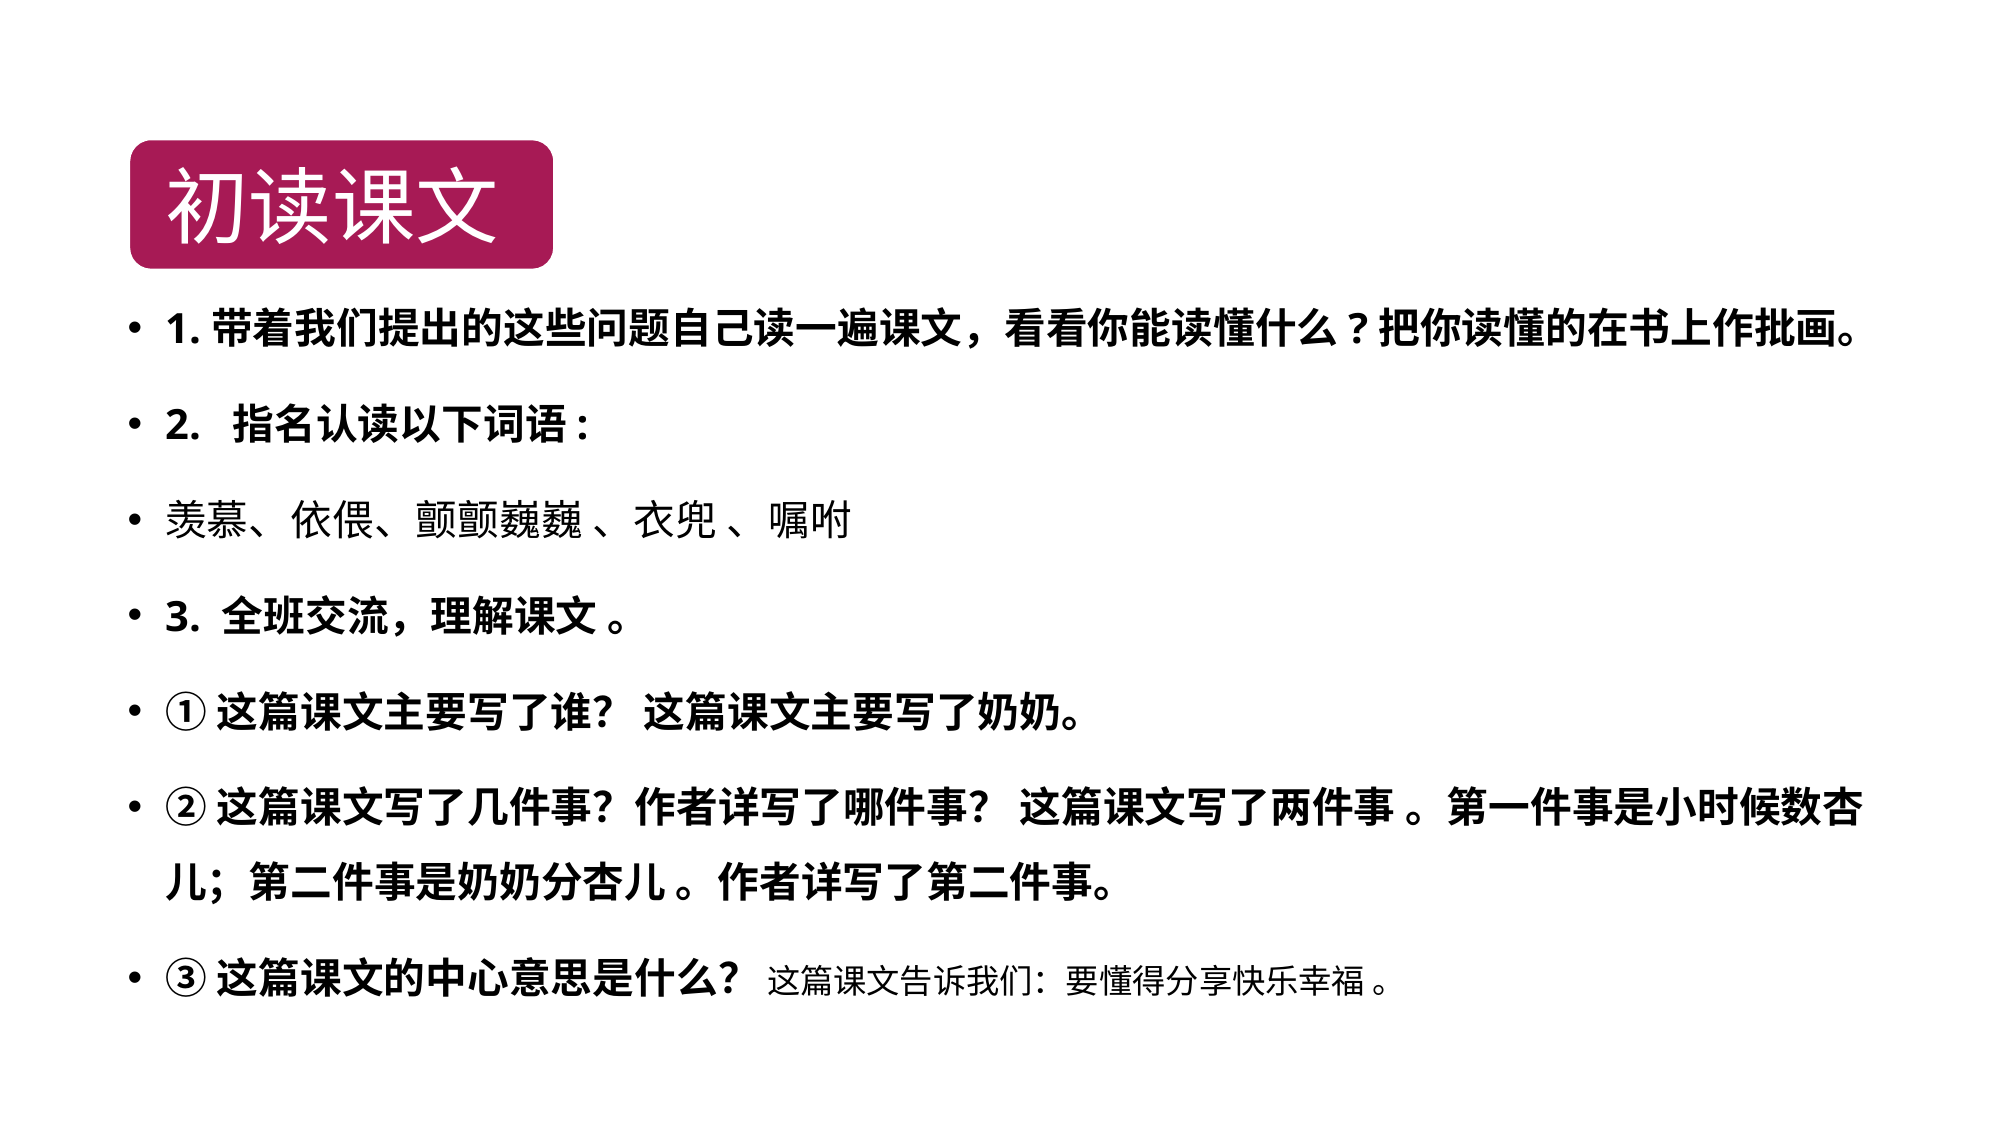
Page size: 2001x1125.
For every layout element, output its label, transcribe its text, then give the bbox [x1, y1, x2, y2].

list 1.带着我们提出的这些问题自己读一遍课文，看看你能读懂什么?把你读懂的在书上作批画。 2. 指名认读以下词语: 羡慕、依偎、颤颤巍巍 、衣兜 、嘱咐 3. 全班交流，理解课文 。 ①这篇课文主要写了谁？ 这篇课文主要写了奶奶。 ②这篇课文写了几件事？作者详写了哪件事？ 这篇课文写了两件事 。第一件事是小时候数杏儿；第二件事是奶奶分杏儿 。作者详写了第二件事。 ③这篇课文的中心意思是什么？ 这篇课文告诉我们：要懂得分享快乐幸福 。 [112, 269, 1883, 1010]
text_box 初读课文 [129, 139, 554, 270]
